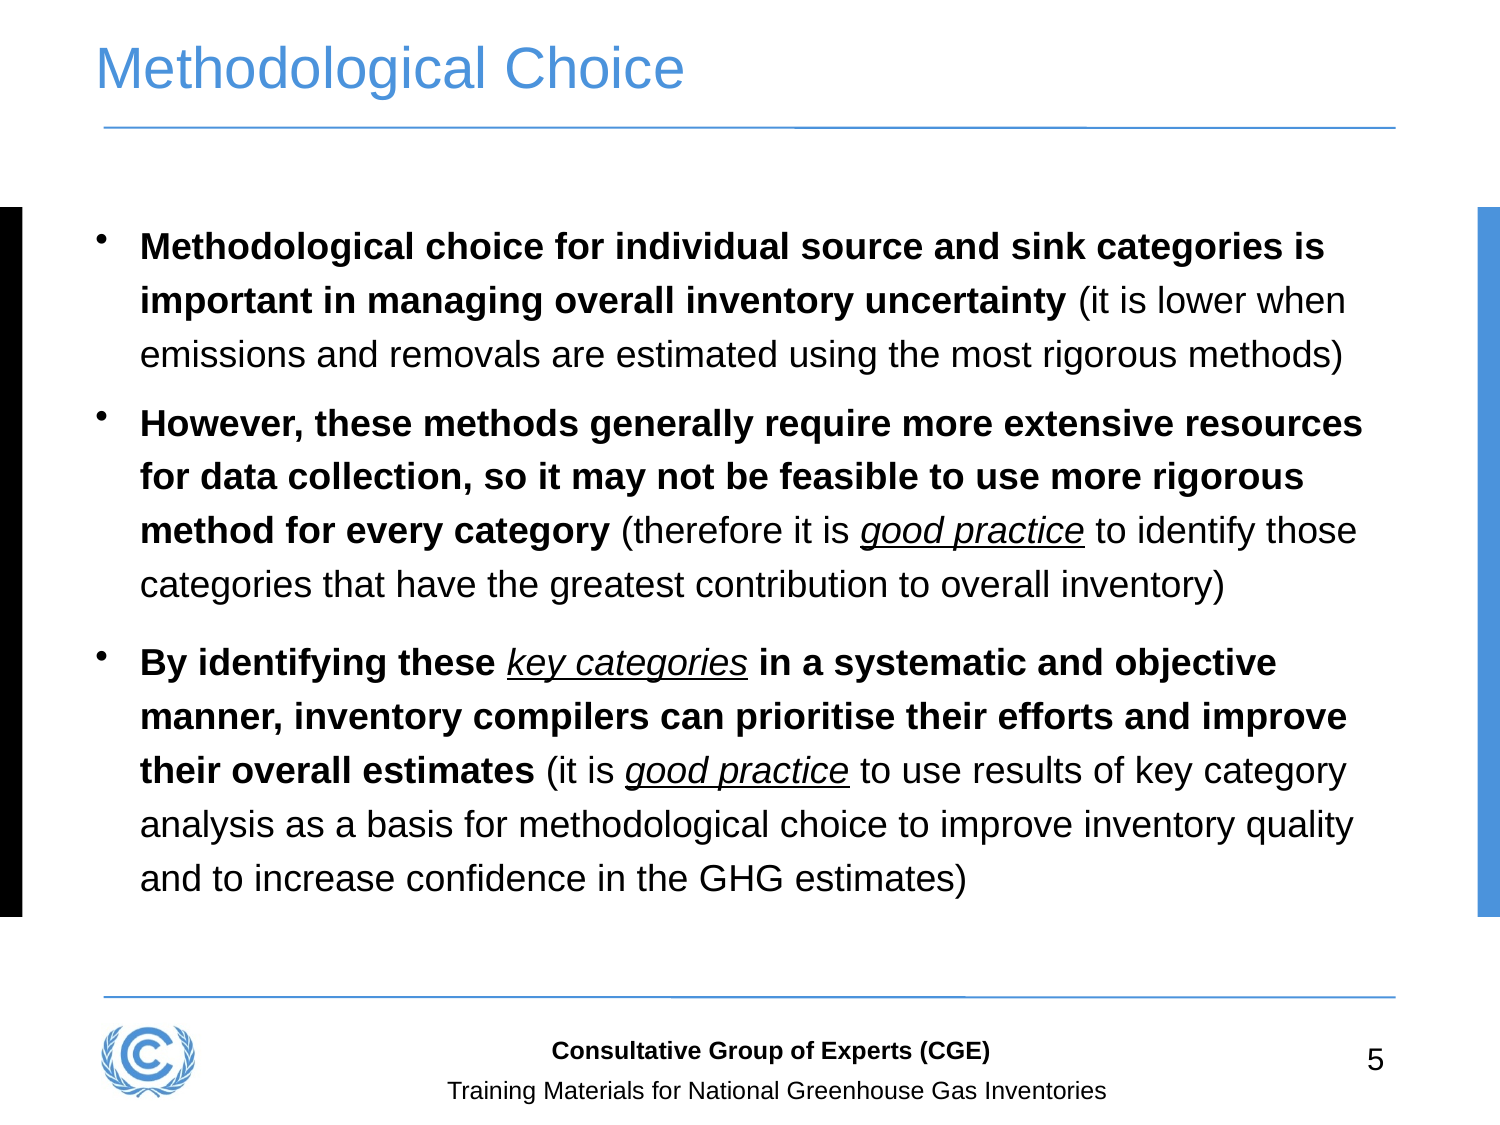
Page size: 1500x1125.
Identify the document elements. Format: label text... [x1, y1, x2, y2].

text_box 5 [1352, 1032, 1400, 1085]
text_box Consultative Group of Experts (CGE) [536, 1027, 1046, 1068]
text_box Training Materials for National Greenhouse Gas Inventories [432, 1067, 1291, 1097]
picture [101, 1001, 209, 1108]
title Methodological Choice [95, 42, 893, 126]
list Methodological choice for individual source and sink categories is important in managing overall inventory uncertainty (it is lower when emissions and removals are estimated using the most rigorous methods) However, these methods generally require more extensive resources for data collection, so it may not be feasible to use more rigorous method for every category (therefore it is good practice to identify those categories that have the greatest contribution to overall inventory) By identifying these key categories in a systematic and objective manner, inventory compilers can prioritise their efforts and improve their overall estimates (it is good practice to use results of key category analysis as a basis for methodological choice to improve inventory quality and to increase confidence in the GHG estimates) [95, 212, 1400, 955]
